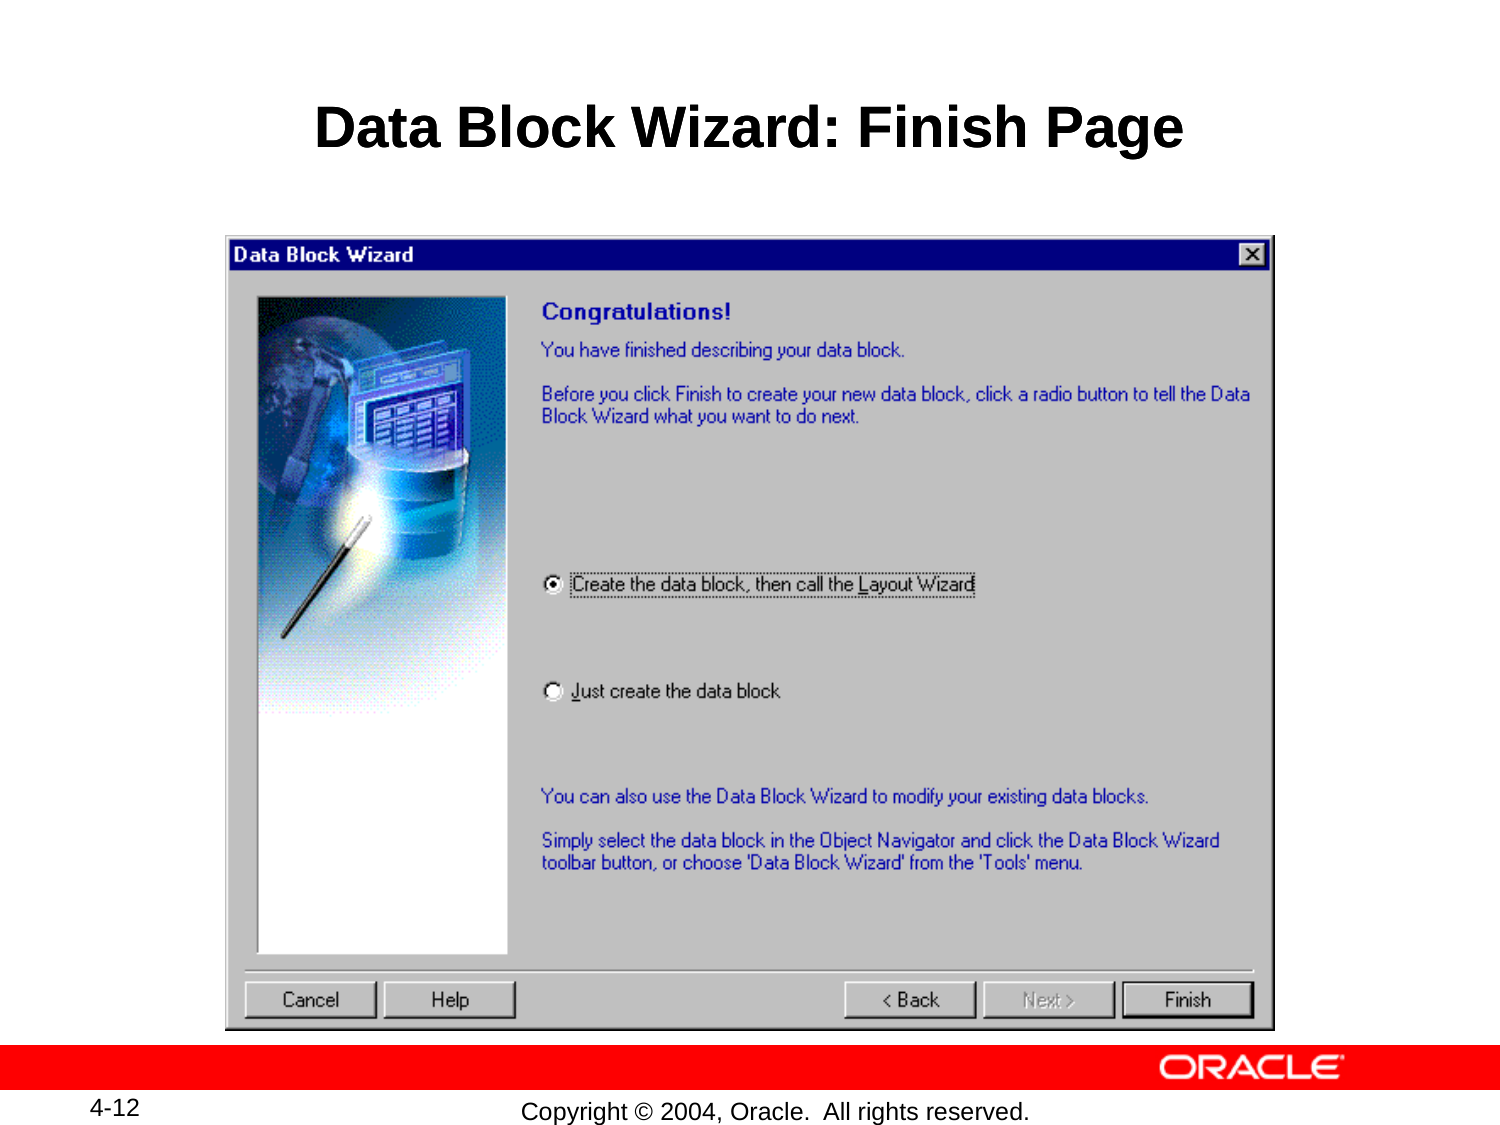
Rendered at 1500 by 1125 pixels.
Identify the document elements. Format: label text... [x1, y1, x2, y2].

picture [224, 235, 1276, 1031]
title Data Block Wizard: Finish Page [149, 87, 1351, 232]
